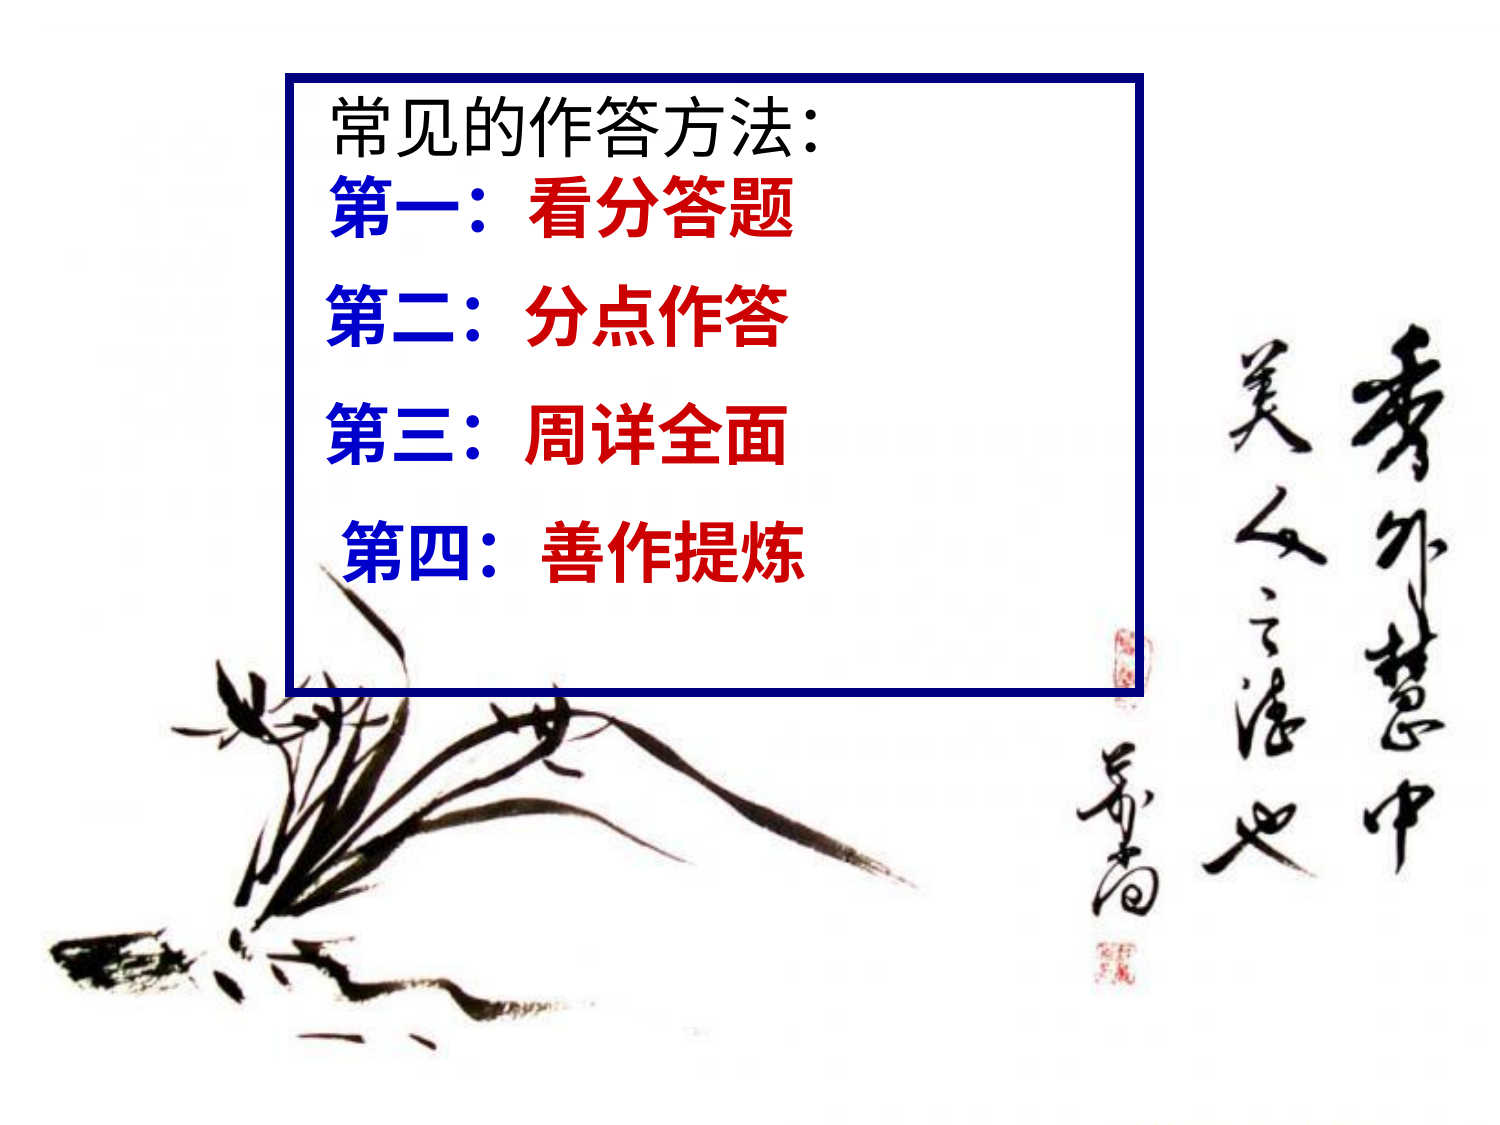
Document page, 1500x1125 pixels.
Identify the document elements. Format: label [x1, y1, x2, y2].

list [40, 30, 1500, 1125]
